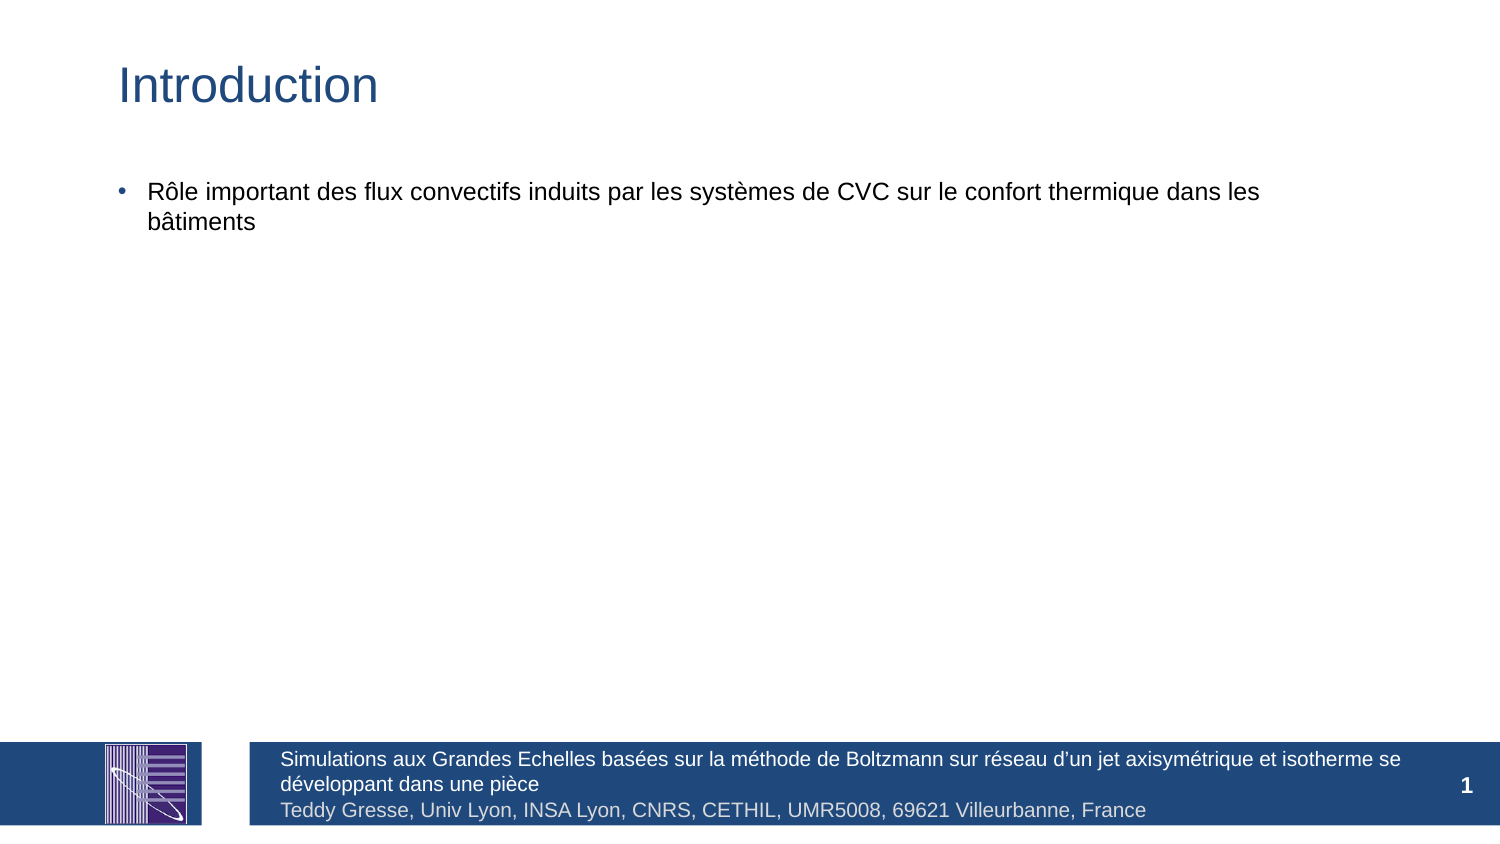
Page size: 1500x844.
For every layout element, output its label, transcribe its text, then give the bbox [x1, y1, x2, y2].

list Rôle important des flux convectifs induits par les systèmes de CVC sur le confort thermique dans les bâtiments [103, 138, 1337, 706]
title Introduction [103, 45, 1397, 127]
text_box 1 [1445, 763, 1478, 806]
picture [105, 744, 187, 824]
text_box Simulations aux Grandes Echelles basées sur la méthode de Boltzmann sur réseau d’un jet axisymétrique et isotherme se développant dans une pièce [265, 752, 1471, 788]
text_box Teddy Gresse, Univ Lyon, INSA Lyon, CNRS, CETHIL, UMR5008, 69621 Villeurbanne, France [265, 789, 1471, 825]
